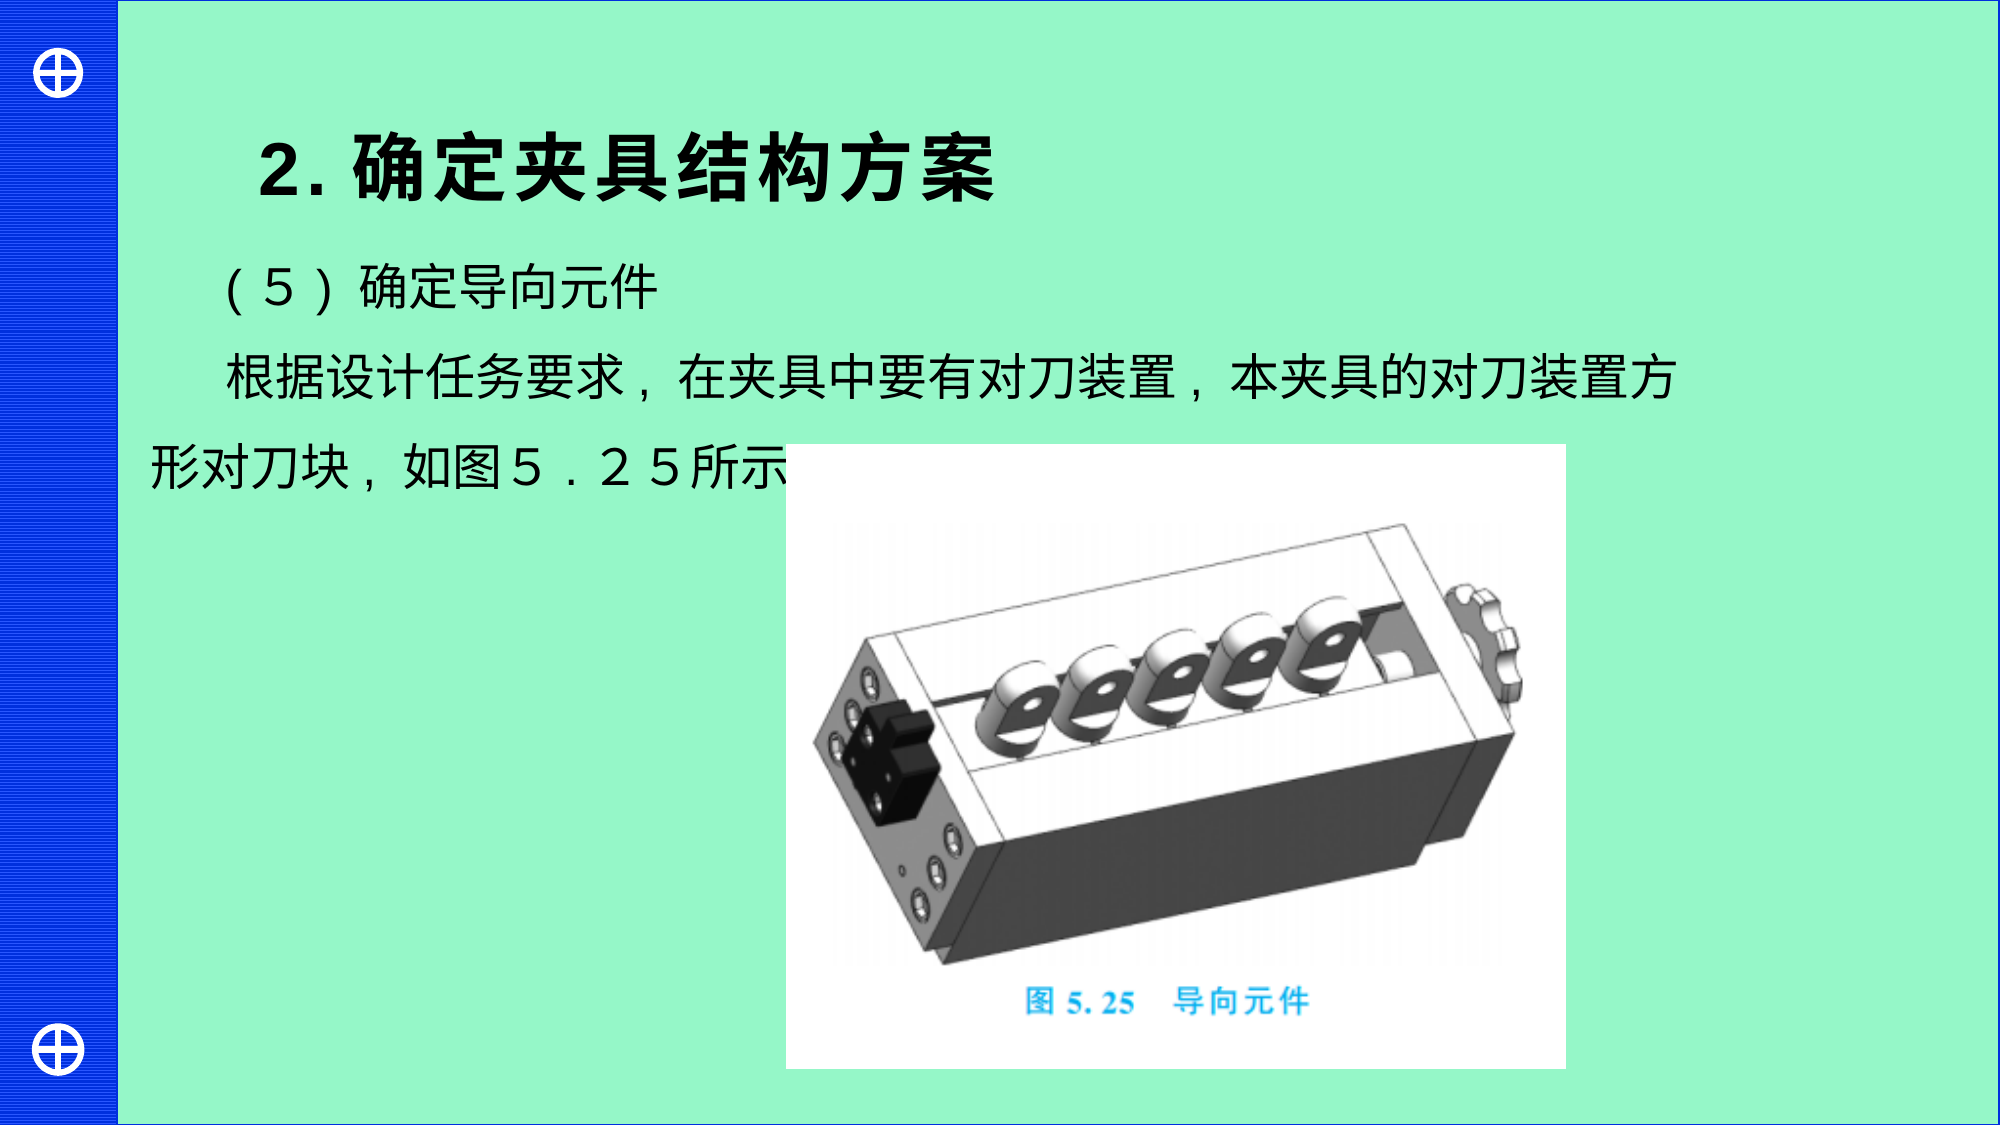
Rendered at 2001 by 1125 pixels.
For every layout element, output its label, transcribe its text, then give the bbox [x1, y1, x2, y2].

text_box (５) 确定导向元件 根据设计任务要求, 在夹具中要有对刀装置, 本夹具的对刀装置方形对刀块, 如图５.２５所示。 [135, 217, 1725, 503]
picture [786, 444, 1566, 1069]
text_box 2.确定夹具结构方案 [135, 96, 1423, 217]
